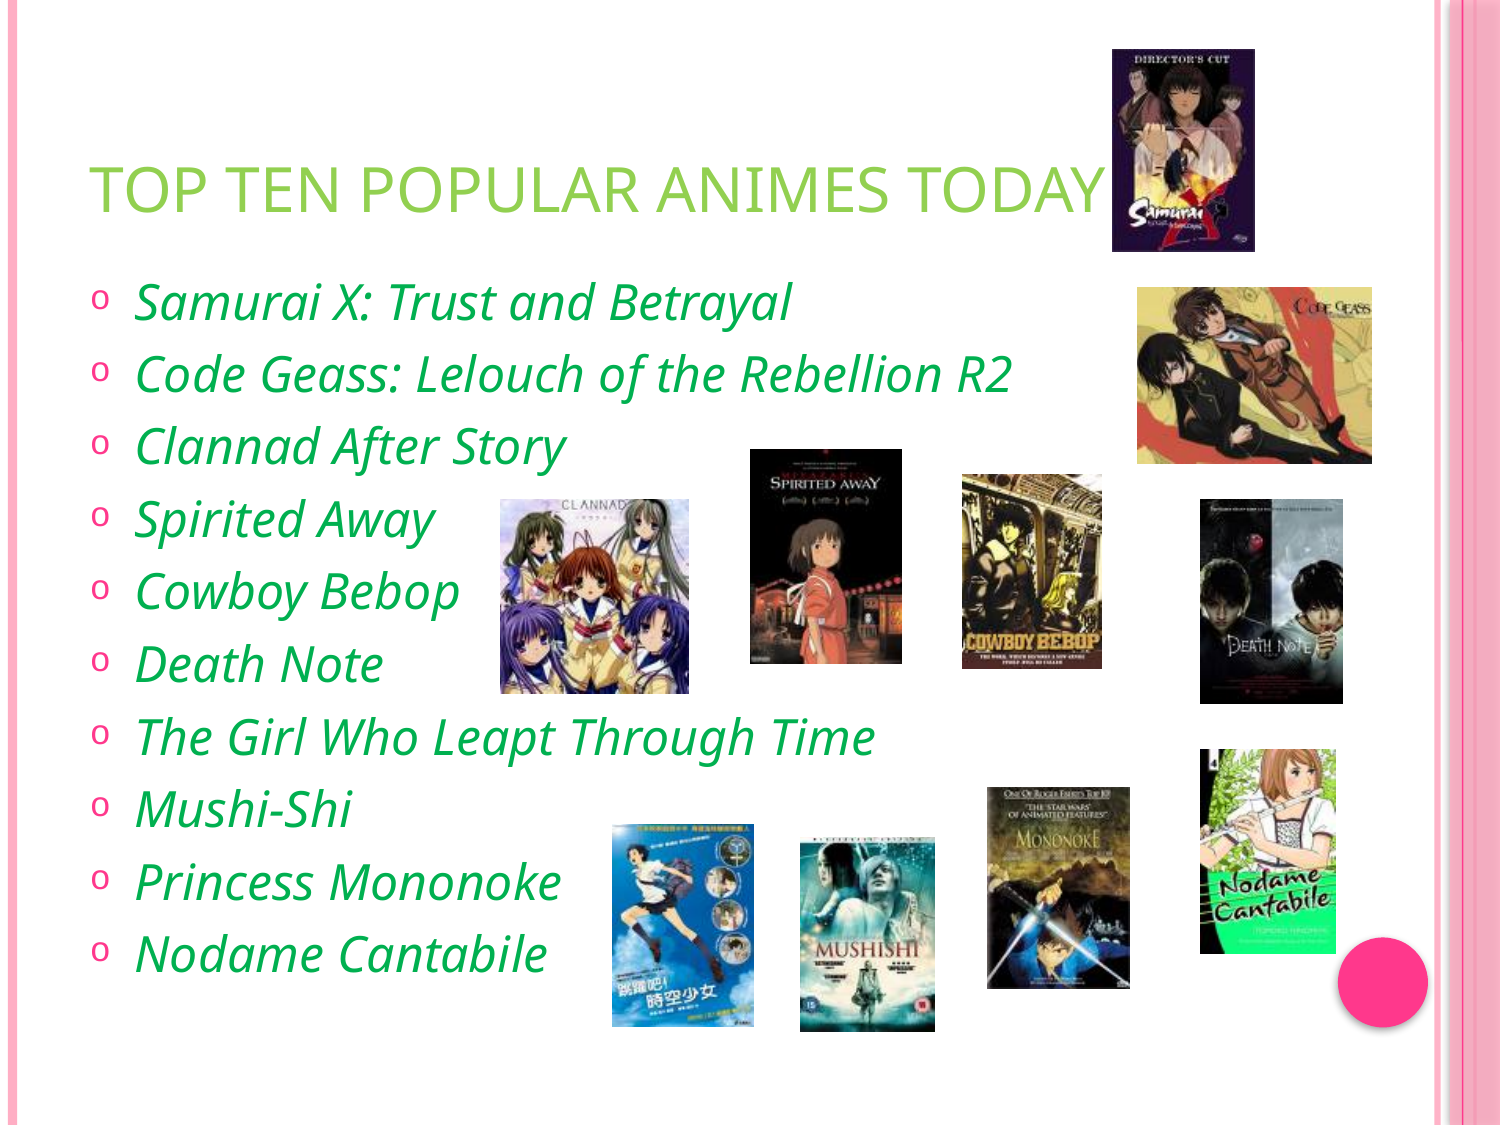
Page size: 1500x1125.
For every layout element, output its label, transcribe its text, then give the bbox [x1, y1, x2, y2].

title Top Ten Popular Animes Today [75, 45, 1300, 233]
picture [1136, 286, 1373, 465]
picture [799, 836, 935, 1032]
picture [1199, 499, 1343, 704]
picture [1111, 49, 1256, 253]
picture [986, 786, 1131, 990]
picture [499, 499, 690, 695]
picture [1199, 749, 1337, 954]
picture [749, 449, 902, 665]
picture [611, 824, 754, 1028]
picture [961, 474, 1103, 670]
list Samurai X: Trust and Betrayal Code Geass: Lelouch of the Rebellion R2 Clannad After Story Spirited Away Cowboy Bebop Death Note The Girl Who Leapt Through Time Mushi-Shi Princess Mononoke Nodame Cantabile [75, 262, 1300, 1062]
